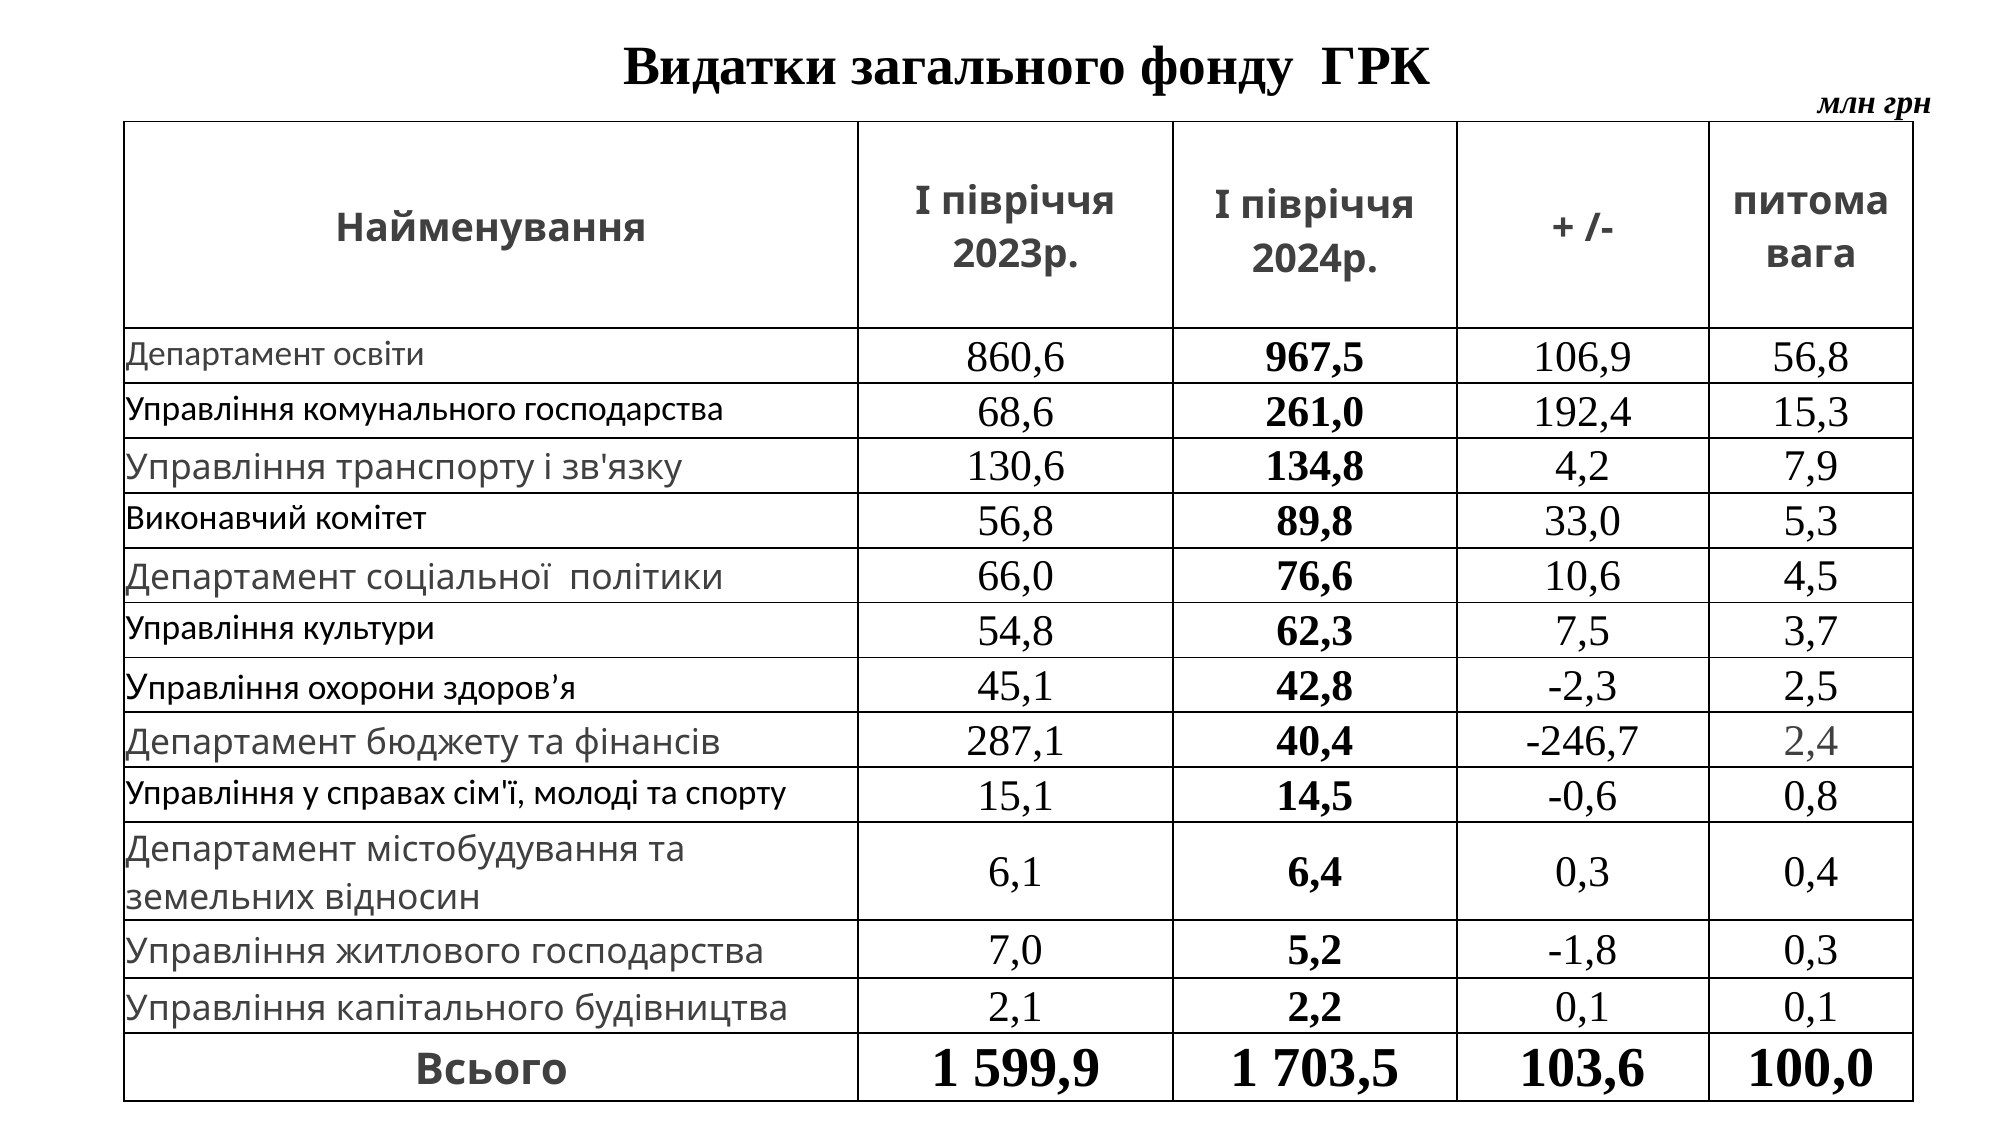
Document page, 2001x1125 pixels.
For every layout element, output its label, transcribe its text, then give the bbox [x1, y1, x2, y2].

table_cell 89,8 [1174, 494, 1456, 547]
table_cell 7,5 [1458, 603, 1708, 657]
table_cell 0,1 [1710, 979, 1912, 1032]
table_cell 0,4 [1710, 823, 1912, 919]
table_cell Виконавчий комітет [125, 494, 857, 547]
table_cell 7,9 [1710, 439, 1912, 492]
table_cell 42,8 [1174, 658, 1456, 711]
table_cell Управління капітального будівництва [125, 979, 857, 1032]
table_cell 62,3 [1174, 603, 1456, 657]
table_cell Всього [125, 1034, 857, 1100]
table_cell 134,8 [1174, 439, 1456, 492]
table_header Найменування [125, 122, 857, 327]
title Видатки загального фонду ГРК [448, 27, 1607, 106]
table_cell -2,3 [1458, 658, 1708, 711]
table_cell 54,8 [859, 603, 1172, 657]
table_cell Управління охорони здоров’я [125, 658, 857, 711]
table_cell 4,2 [1458, 439, 1708, 492]
table_header + /- [1458, 122, 1708, 327]
table_cell 1 703,5 [1174, 1034, 1456, 1100]
table_cell Департамент бюджету та фінансів [125, 713, 857, 766]
table_cell 5,2 [1174, 921, 1456, 977]
table_header питома вага [1710, 122, 1912, 327]
table_cell Управління комунального господарства [125, 384, 857, 437]
table_cell 40,4 [1174, 713, 1456, 766]
table_cell 0,3 [1458, 823, 1708, 919]
table_cell -0,6 [1458, 768, 1708, 821]
table_cell Управління у справах сім'ї, молоді та спорту [125, 768, 857, 821]
table_cell 860,6 [859, 329, 1172, 382]
table_cell 967,5 [1174, 329, 1456, 382]
table_cell Управління житлового господарства [125, 921, 857, 977]
table_cell 0,1 [1458, 979, 1708, 1032]
table_cell 56,8 [859, 494, 1172, 547]
table_cell 6,4 [1174, 823, 1456, 919]
table_cell 2,4 [1710, 713, 1912, 766]
table_cell Департамент містобудування та земельних відносин [125, 823, 857, 919]
table_cell 2,2 [1174, 979, 1456, 1032]
table_cell 33,0 [1458, 494, 1708, 547]
table_cell 4,5 [1710, 549, 1912, 602]
table_cell 68,6 [859, 384, 1172, 437]
table_cell 2,5 [1710, 658, 1912, 711]
table_cell Департамент освіти [125, 329, 857, 382]
table_cell 7,0 [859, 921, 1172, 977]
table_cell 66,0 [859, 549, 1172, 602]
table_cell 0,3 [1710, 921, 1912, 977]
table_cell 14,5 [1174, 768, 1456, 821]
table_cell -246,7 [1458, 713, 1708, 766]
table_cell 15,1 [859, 768, 1172, 821]
table_cell 45,1 [859, 658, 1172, 711]
table_cell -1,8 [1458, 921, 1708, 977]
table_cell Управління культури [125, 603, 857, 657]
table_cell 56,8 [1710, 329, 1912, 382]
table_cell 261,0 [1174, 384, 1456, 437]
table_cell 10,6 [1458, 549, 1708, 602]
table_cell 130,6 [859, 439, 1172, 492]
table_cell 3,7 [1710, 603, 1912, 657]
table_cell Управління транспорту і зв'язку [125, 439, 857, 492]
table_header І півріччя 2023р. [859, 122, 1172, 327]
table_cell 106,9 [1458, 329, 1708, 382]
table_cell 2,1 [859, 979, 1172, 1032]
text_box млн грн [1803, 42, 1992, 128]
table_cell 192,4 [1458, 384, 1708, 437]
table_cell 5,3 [1710, 494, 1912, 547]
table_cell 0,8 [1710, 768, 1912, 821]
table_cell 6,1 [859, 823, 1172, 919]
table_cell 1 599,9 [859, 1034, 1172, 1100]
table_cell 100,0 [1710, 1034, 1912, 1100]
table_cell 103,6 [1458, 1034, 1708, 1100]
table_cell 15,3 [1710, 384, 1912, 437]
table_header І півріччя 2024р. [1174, 122, 1456, 327]
table_cell 76,6 [1174, 549, 1456, 602]
table_cell 287,1 [859, 713, 1172, 766]
table_cell Департамент соціальної політики [125, 549, 857, 602]
